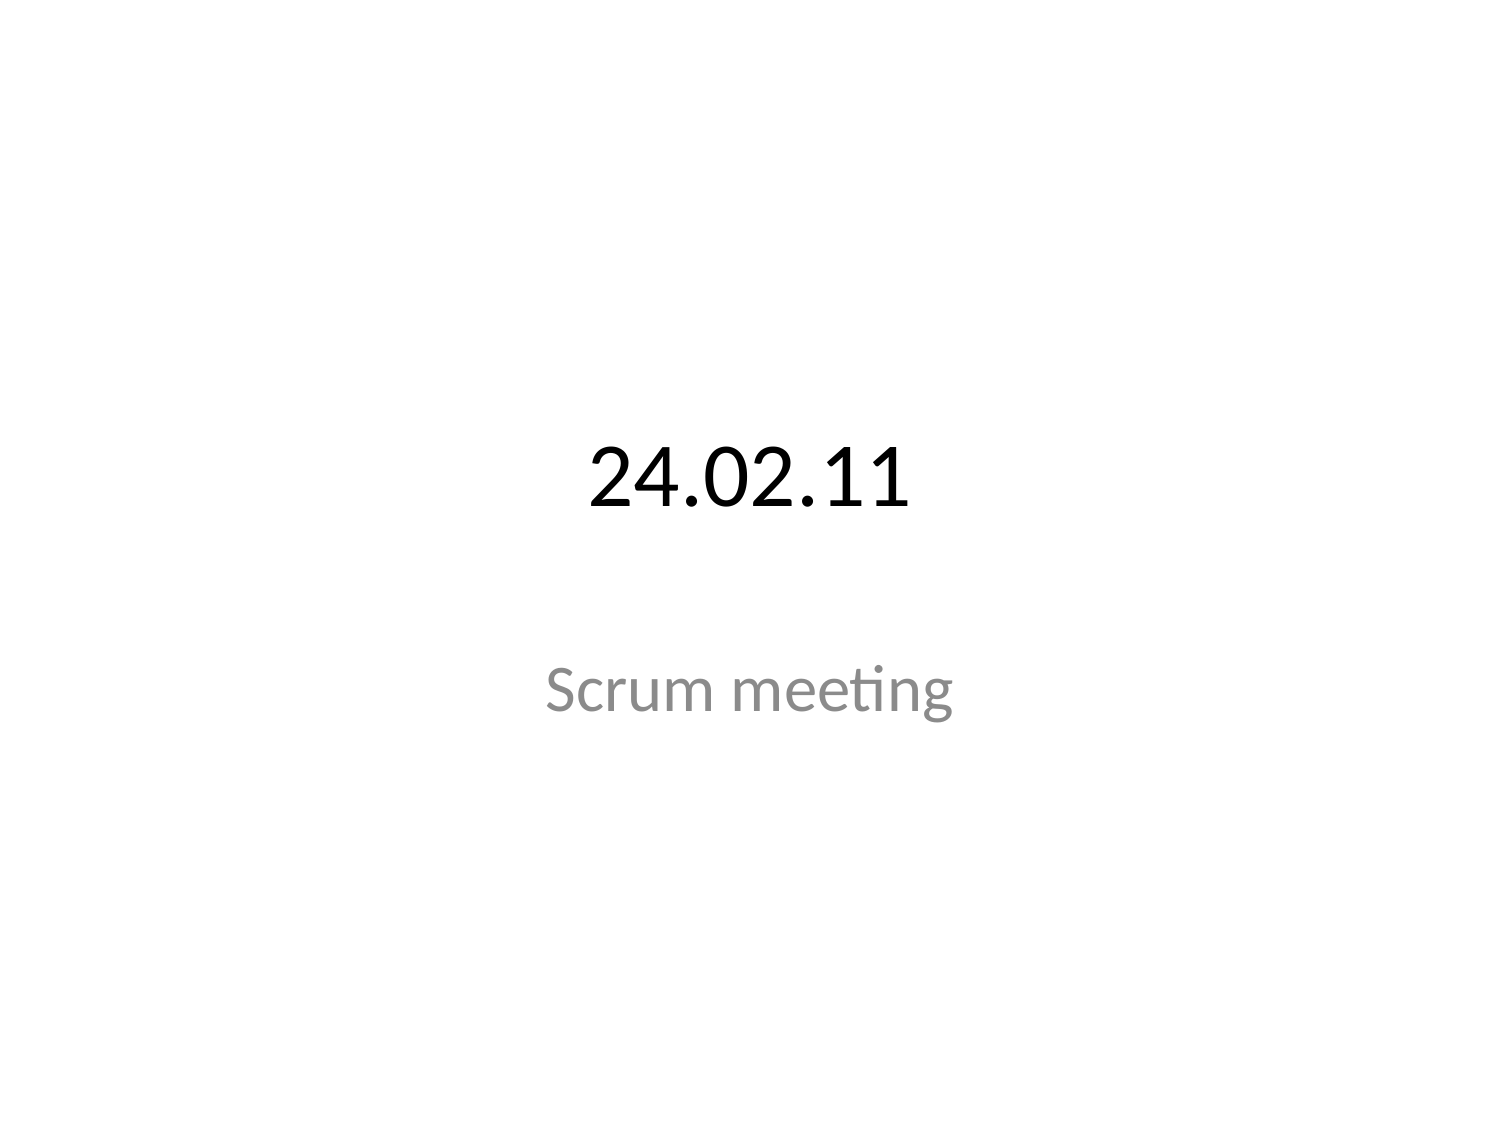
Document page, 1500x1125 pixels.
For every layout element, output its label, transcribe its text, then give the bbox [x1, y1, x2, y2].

subtitle Scrum meeting [225, 637, 1275, 925]
title 24.02.11 [112, 349, 1388, 591]
